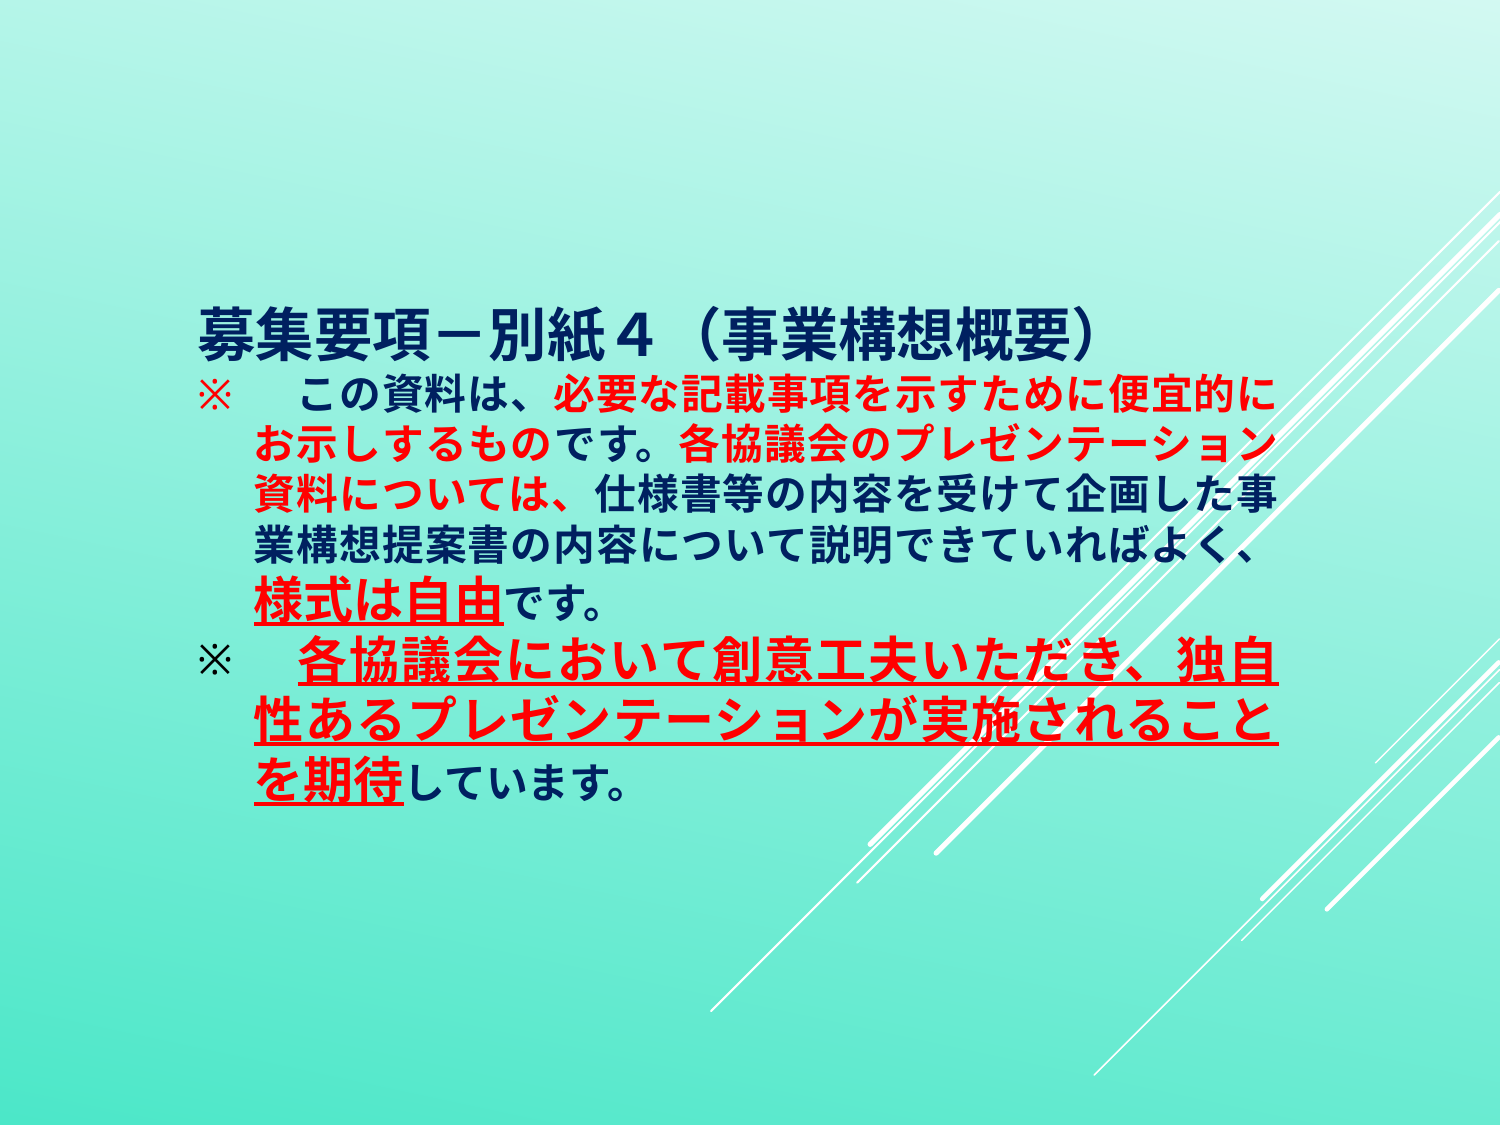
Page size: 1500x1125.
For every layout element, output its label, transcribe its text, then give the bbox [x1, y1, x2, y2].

text_box 募集要項－別紙４（事業構想概要） この資料は、必要な記載事項を示すために便宜的にお示しするものです。各協議会のプレゼンテーション資料については、仕様書等の内容を受けて企画した事業構想提案書の内容について説明できていればよく、様式は自由です。 各協議会において創意工夫いただき、独自性あるプレゼンテーションが実施されることを期待しています。 [182, 290, 1294, 816]
